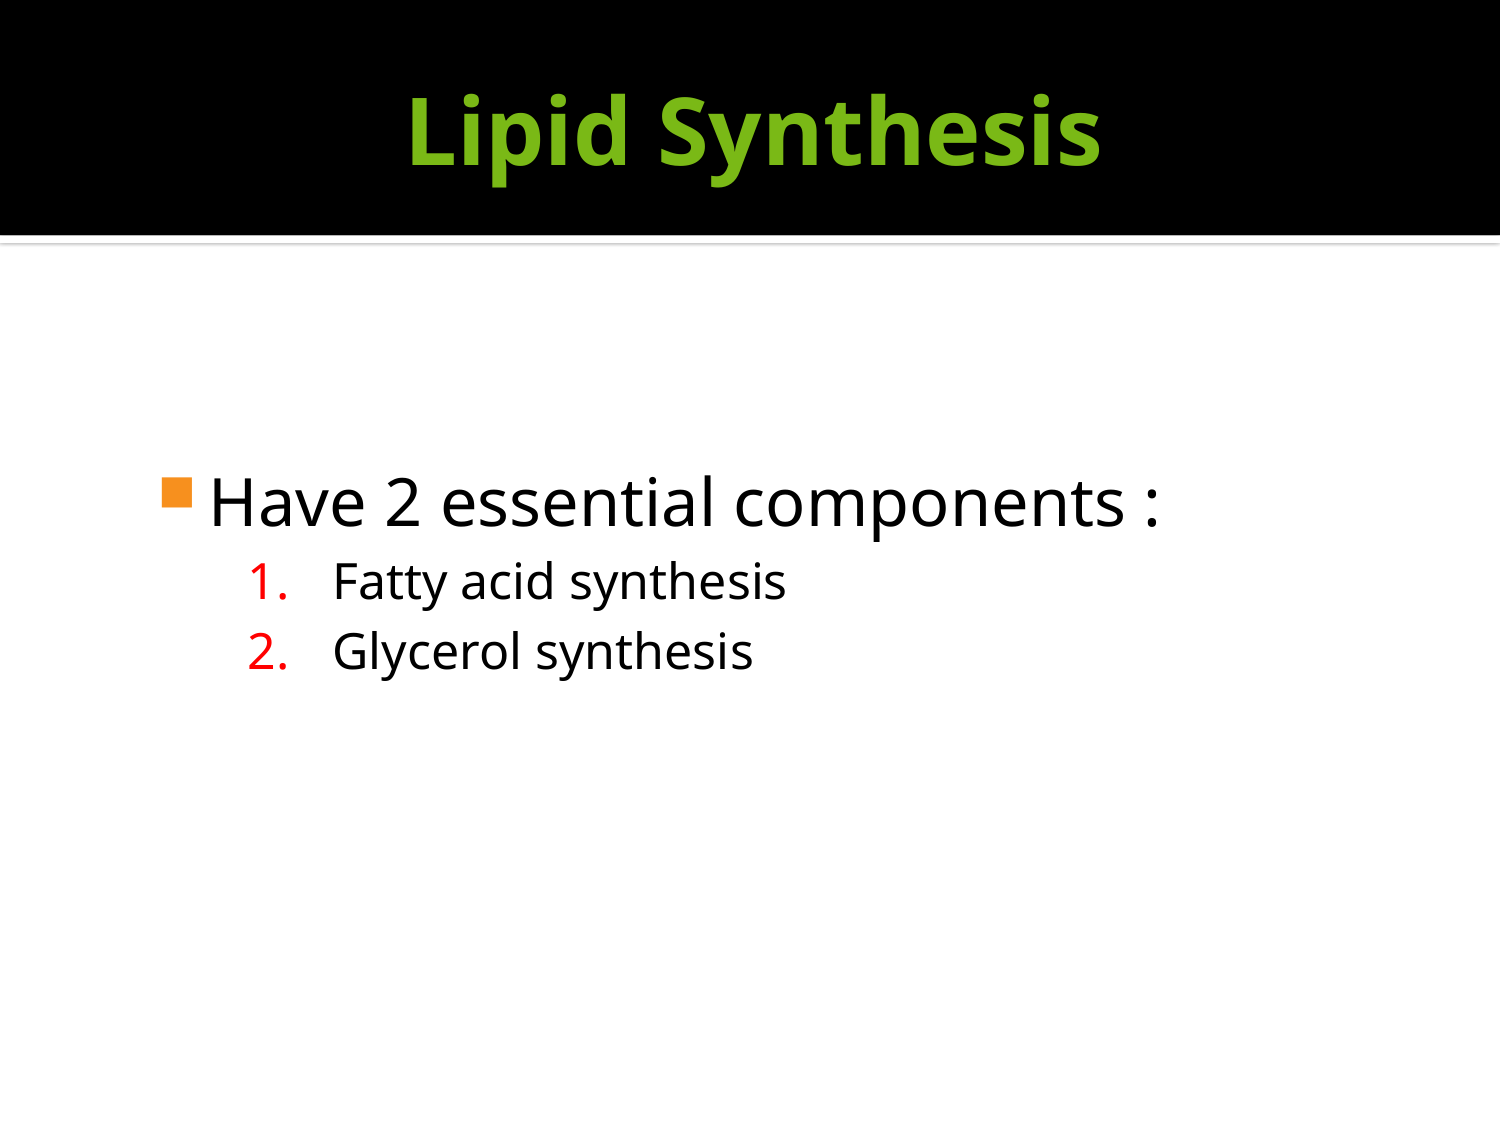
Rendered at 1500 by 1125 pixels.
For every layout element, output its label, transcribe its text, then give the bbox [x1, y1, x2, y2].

title Lipid Synthesis [75, 25, 1425, 231]
list Have 2 essential components : Fatty acid synthesis Glycerol synthesis [128, 444, 1425, 837]
